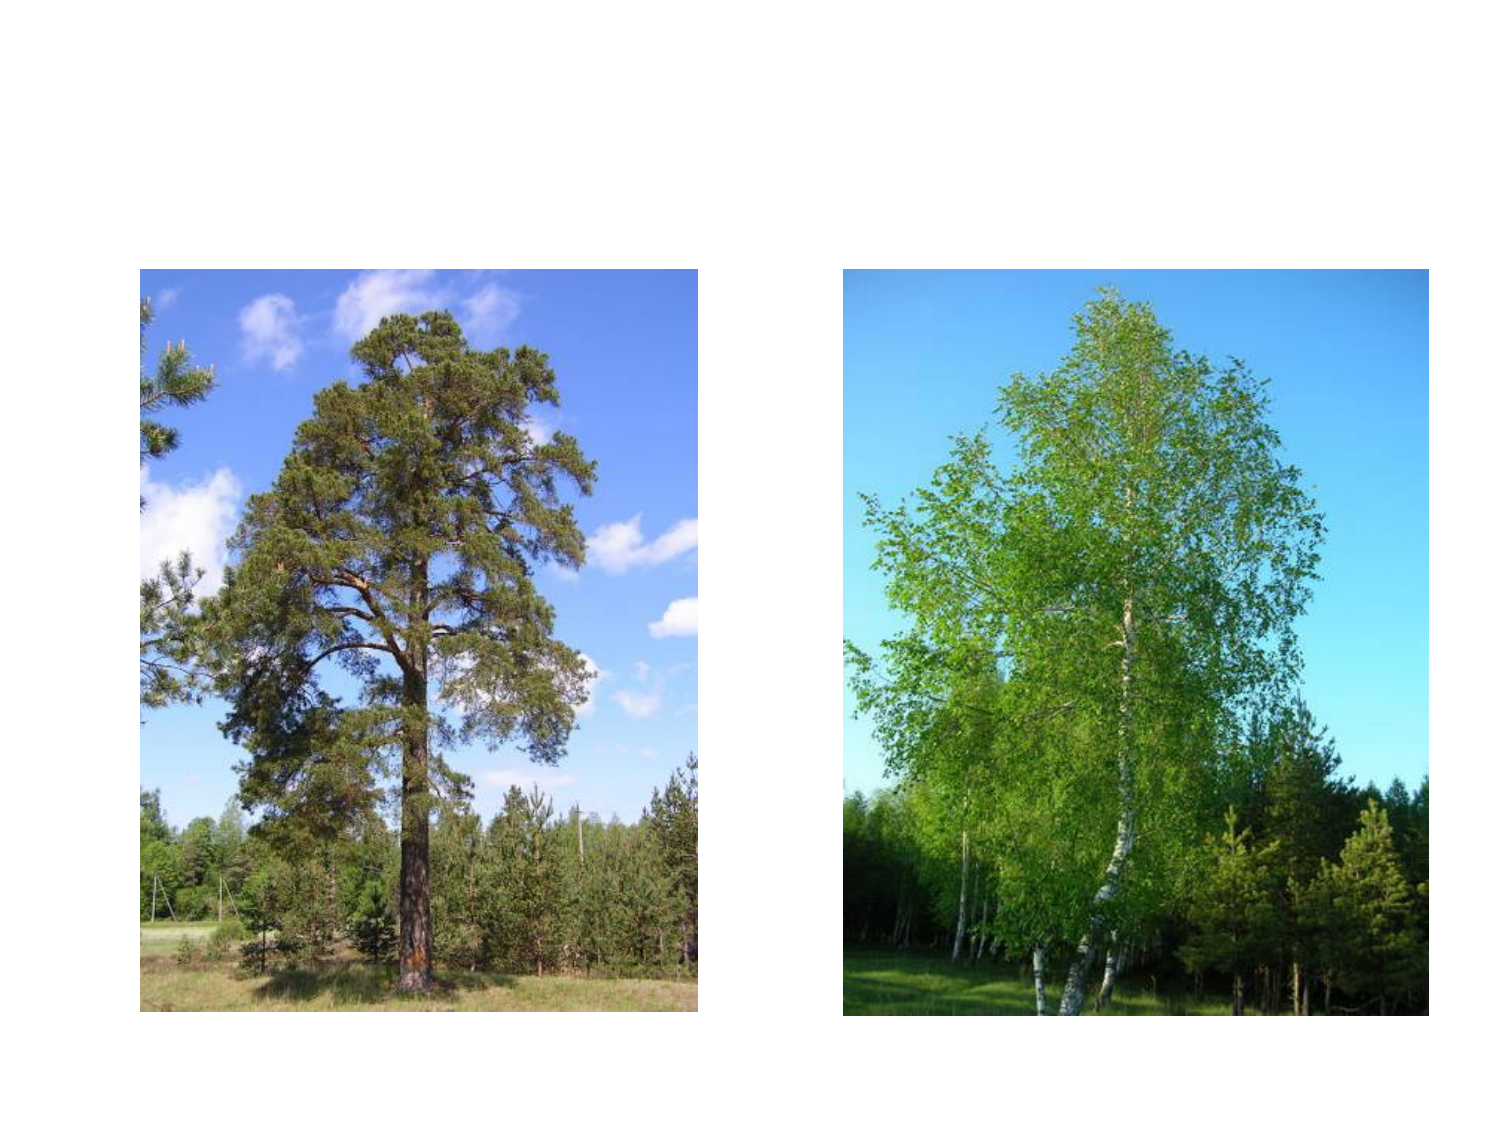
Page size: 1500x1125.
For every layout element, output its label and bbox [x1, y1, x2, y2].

picture [843, 269, 1429, 1016]
list [140, 269, 698, 1013]
